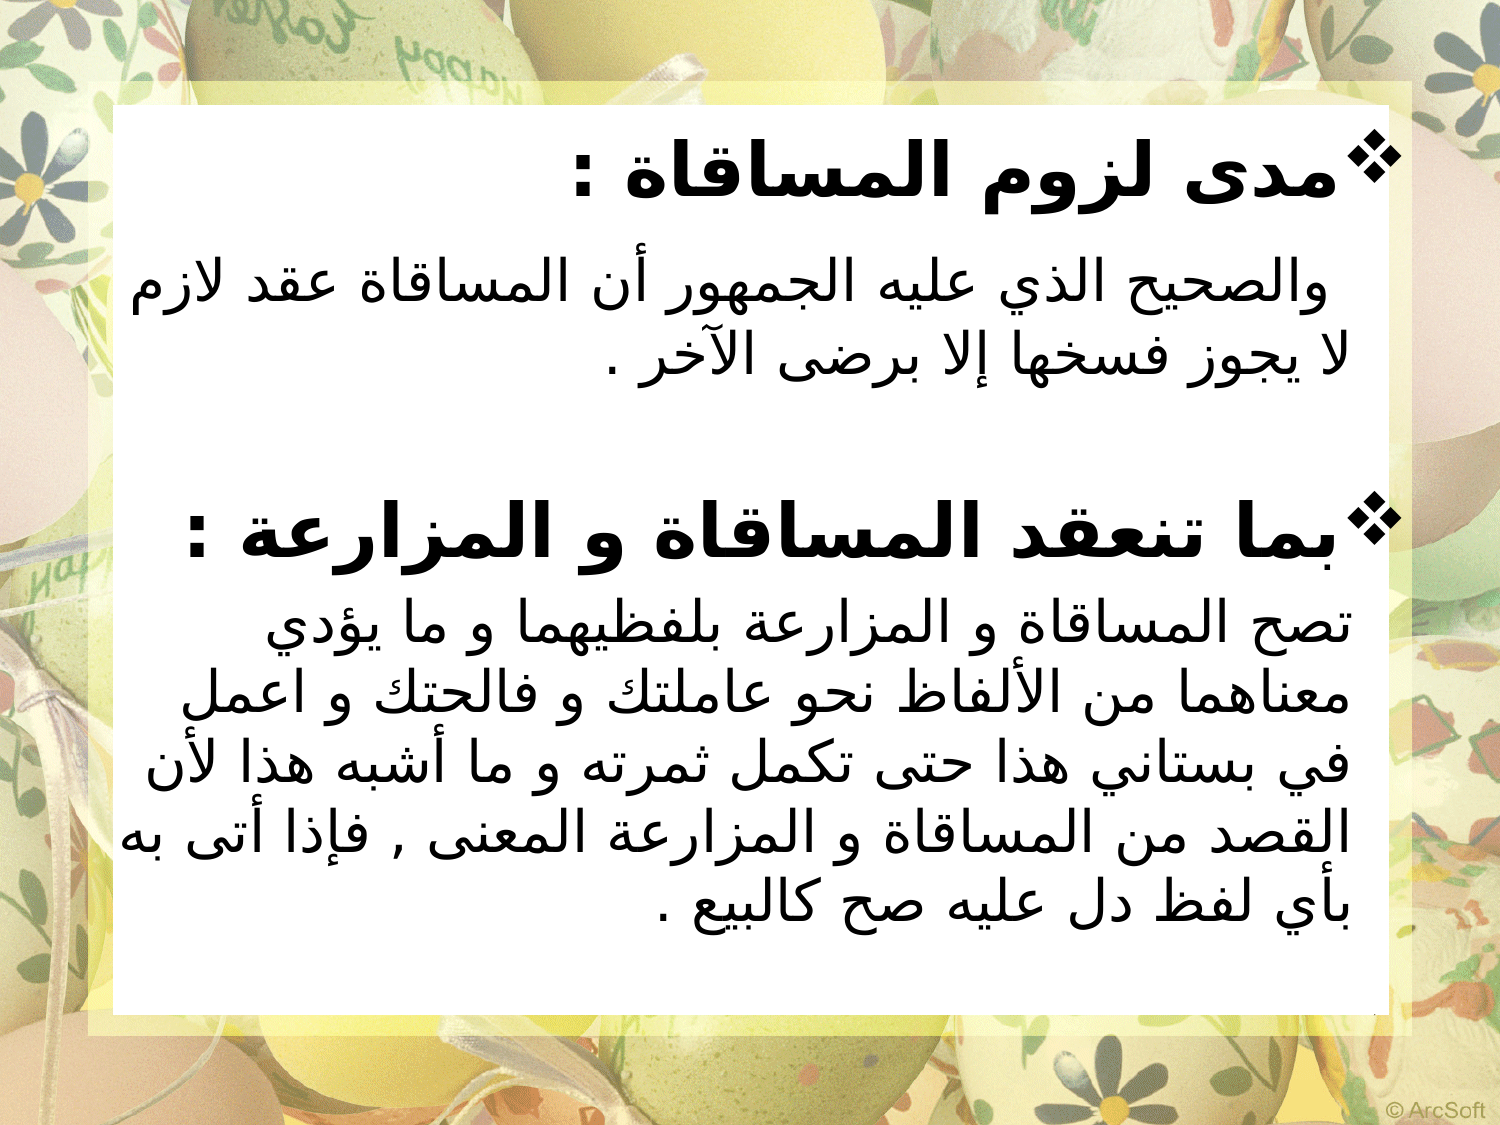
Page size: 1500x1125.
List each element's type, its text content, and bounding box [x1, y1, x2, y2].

list مدى لزوم المساقاة : والصحيح الذي عليه الجمهور أن المساقاة عقد لازم لا يجوز فسخها إلا برضى الآخر . بما تنعقد المساقاة و المزارعة : تصح المساقاة و المزارعة بلفظيهما و ما يؤدي معناهما من الألفاظ نحو عاملتك و فالحتك و اعمل في بستاني هذا حتى تكمل ثمرته و ما أشبه هذا لأن القصد من المساقاة و المزارعة المعنى , فإذا أتى به بأي لفظ دل عليه صح كالبيع . [75, 113, 1425, 1005]
picture [0, 0, 1500, 1125]
